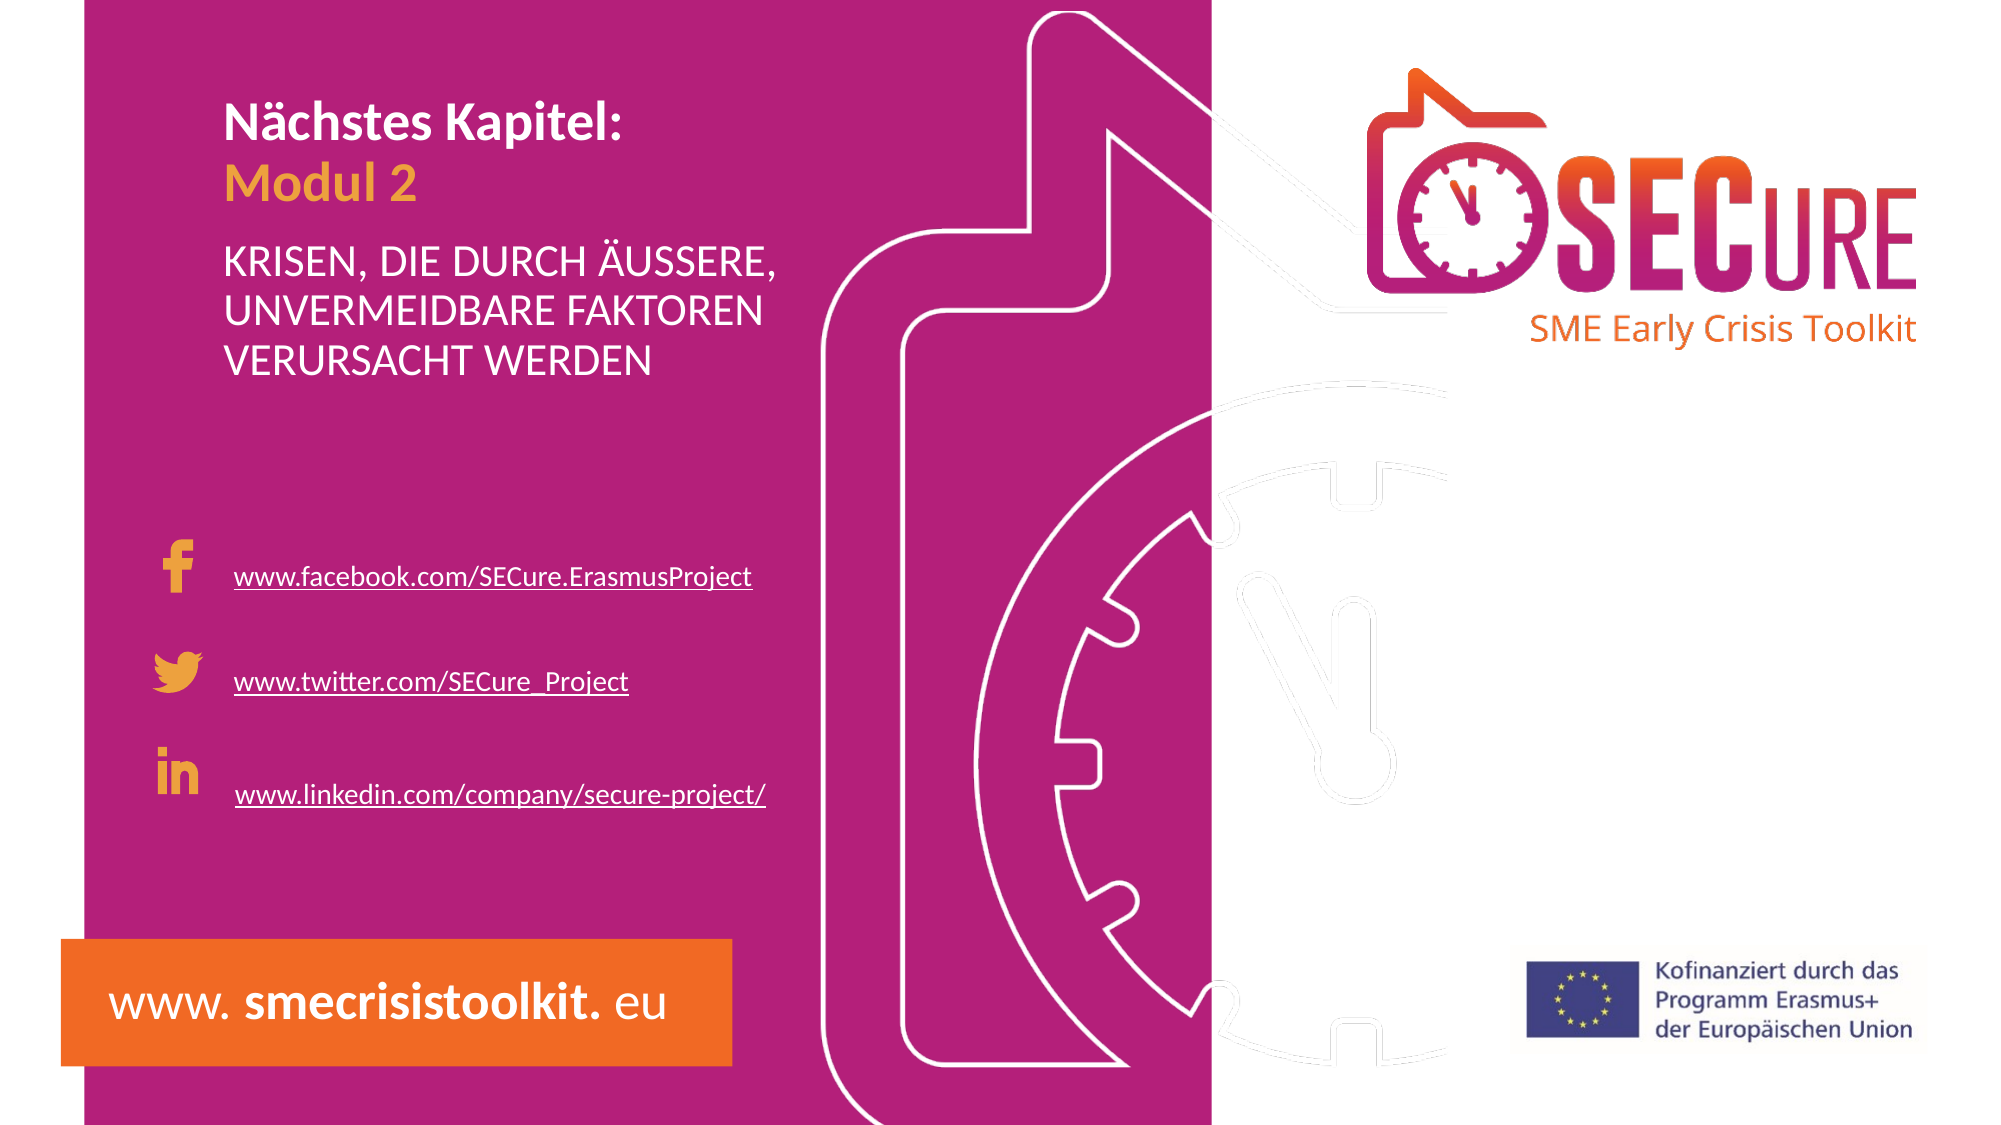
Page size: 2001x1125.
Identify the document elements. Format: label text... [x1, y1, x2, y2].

list www.twitter.com/SECure_Project [218, 642, 828, 722]
picture [537, 11, 1916, 1125]
list www. smecrisistoolkit. eu [93, 942, 733, 1063]
text_box [152, 650, 207, 694]
picture [1510, 945, 1928, 1054]
list www.linkedin.com/company/secure-project/ [219, 748, 789, 842]
text_box [163, 539, 194, 593]
list KRISEN, DIE DURCH ÄUSSERE, UNVERMEIDBARE FAKTOREN VERURSACHT WERDEN [208, 229, 798, 433]
list www.facebook.com/SECure.ErasmusProject [218, 540, 853, 614]
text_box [157, 746, 199, 795]
list Nächstes Kapitel: Modul 2 [208, 83, 733, 222]
